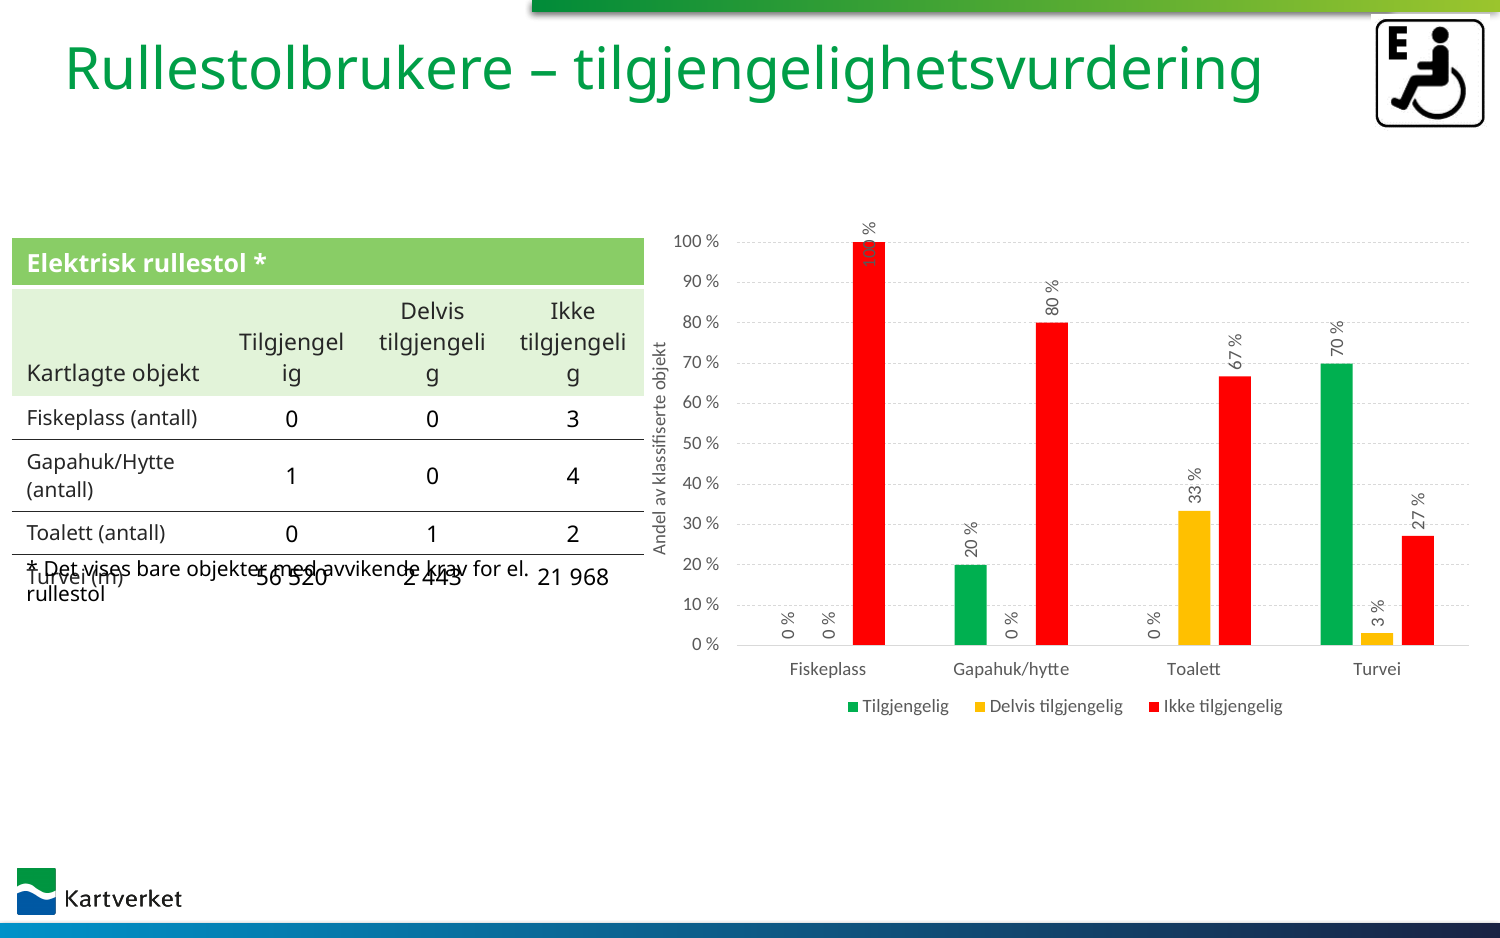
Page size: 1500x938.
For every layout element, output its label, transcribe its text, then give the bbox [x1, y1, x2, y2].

picture [643, 218, 1481, 728]
table_cell Delvis tilgjengelig [362, 289, 503, 396]
table_cell 1 [362, 512, 503, 548]
table_cell 0 [222, 512, 362, 548]
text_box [1371, 13, 1491, 133]
table_header Elektrisk rullestol * [12, 238, 638, 285]
table_cell Fiskeplass (antall) [12, 396, 222, 439]
table_cell 21 968 [597, 555, 638, 598]
table_cell 1 [222, 440, 362, 511]
table_cell Ikke tilgjengelig [503, 289, 638, 396]
table_cell Gapahuk/Hytte (antall) [12, 440, 222, 511]
table_cell 3 [503, 396, 638, 439]
table_cell 0 [362, 440, 503, 511]
table_cell 4 [503, 440, 638, 511]
table_cell Tilgjengelig [222, 289, 362, 396]
table_cell 2 [503, 512, 638, 554]
text_box Rullestolbrukere – tilgjengelighetsvurdering [49, 12, 1372, 109]
table_cell Kartlagte objekt [12, 289, 222, 396]
text_box * Det vises bare objekter med avvikende krav for el. rullestol [11, 548, 597, 613]
table_cell 0 [222, 396, 362, 439]
table_cell Toalett (antall) [12, 512, 222, 548]
table_cell 0 [362, 396, 503, 439]
